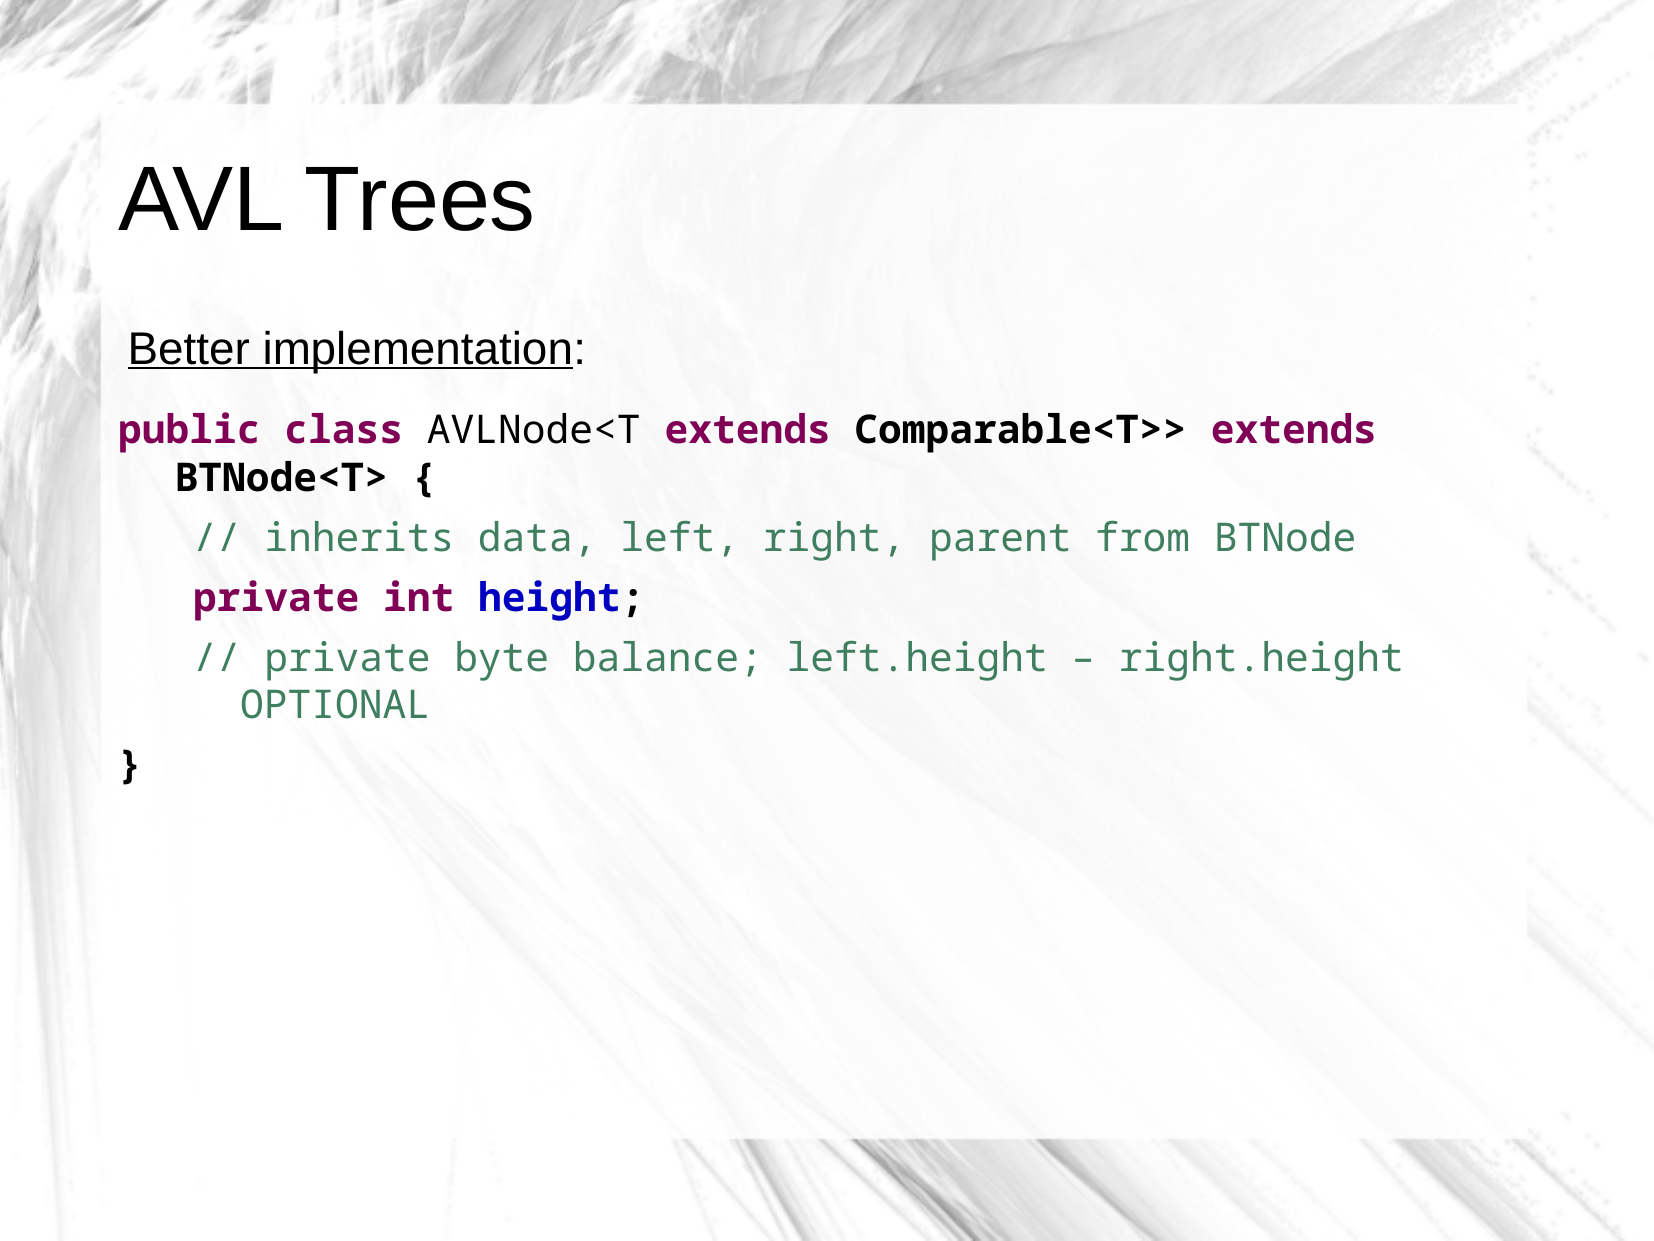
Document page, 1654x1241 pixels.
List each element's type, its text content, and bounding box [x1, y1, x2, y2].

picture [0, 0, 1654, 1241]
title AVL Trees [118, 93, 1506, 299]
list Better implementation: public class AVLNode<T extends Comparable<T>> extends BTNode<T> { // inherits data, left, right, parent from BTNode private int height; // private byte balance; left.height – right.height OPTIONAL } [118, 319, 1571, 1109]
